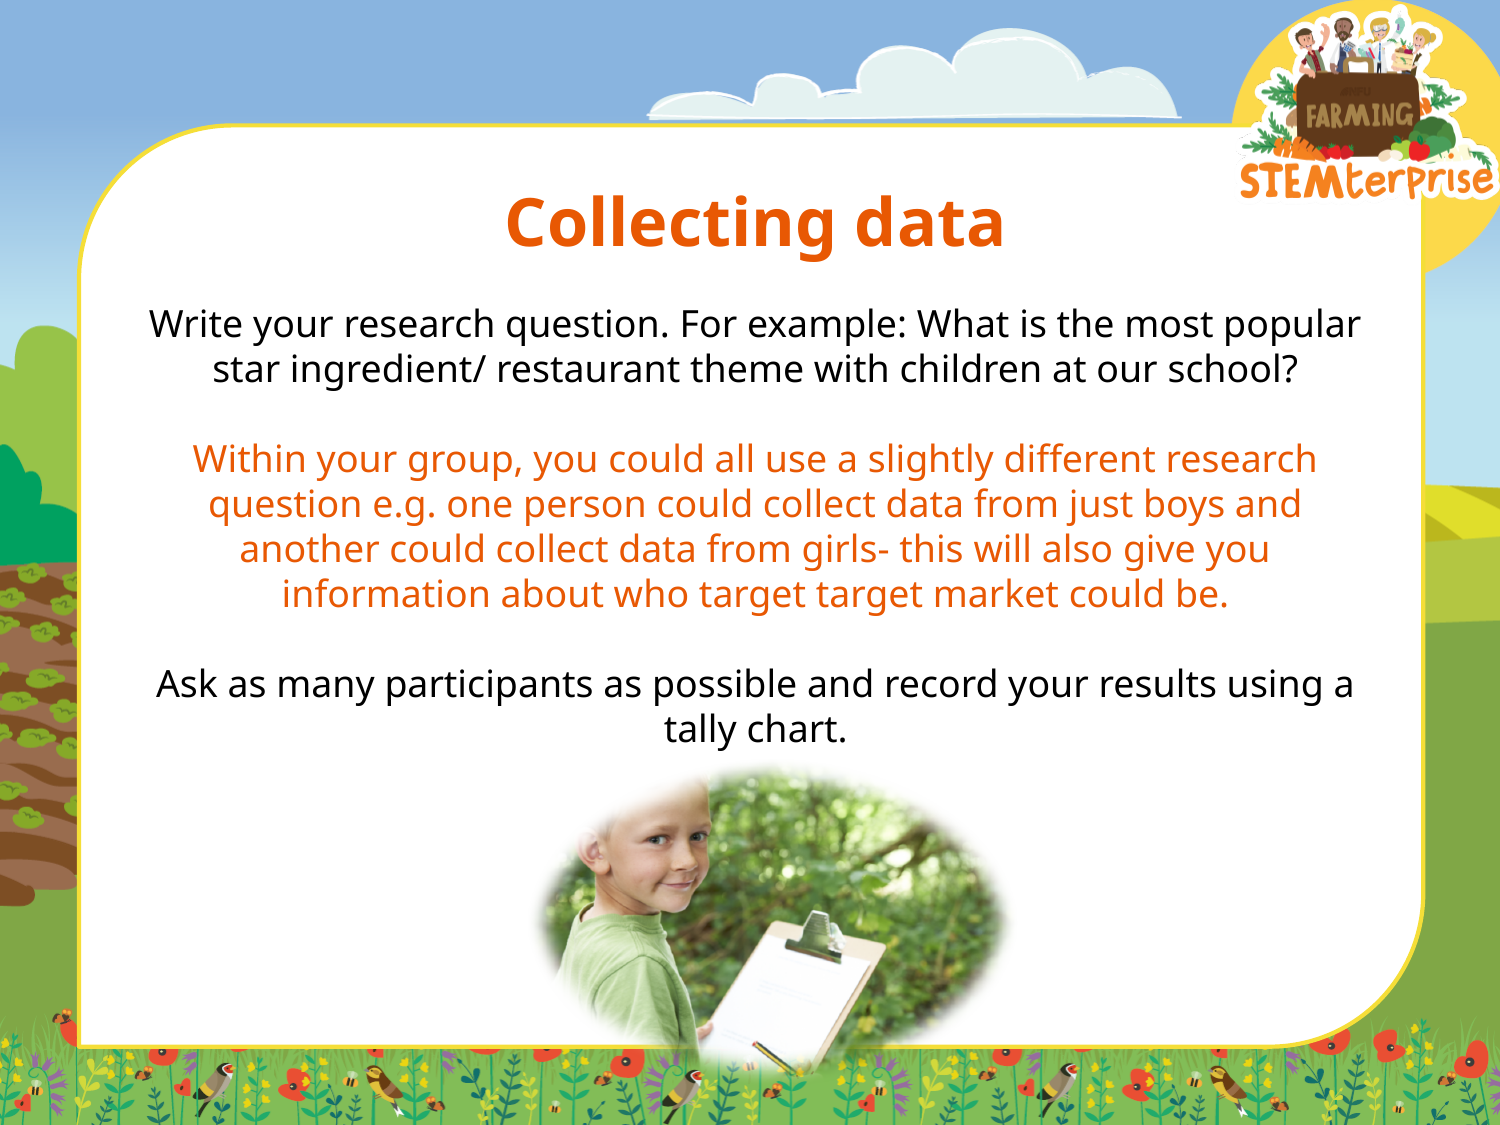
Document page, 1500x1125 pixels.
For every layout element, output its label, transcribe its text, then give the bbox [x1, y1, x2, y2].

text_box Collecting data Write your research question. For example: What is the most popular star ingredient/ restaurant theme with children at our school? Within your group, you could all use a slightly different research question e.g. one person could collect data from just boys and another could collect data from girls- this will also give you information about who target target market could be. Ask as many participants as possible and record your results using a tally chart. [123, 172, 1388, 888]
text_box [76, 123, 1228, 1049]
text_box [1025, 214, 1426, 1049]
picture [0, 0, 1500, 1125]
